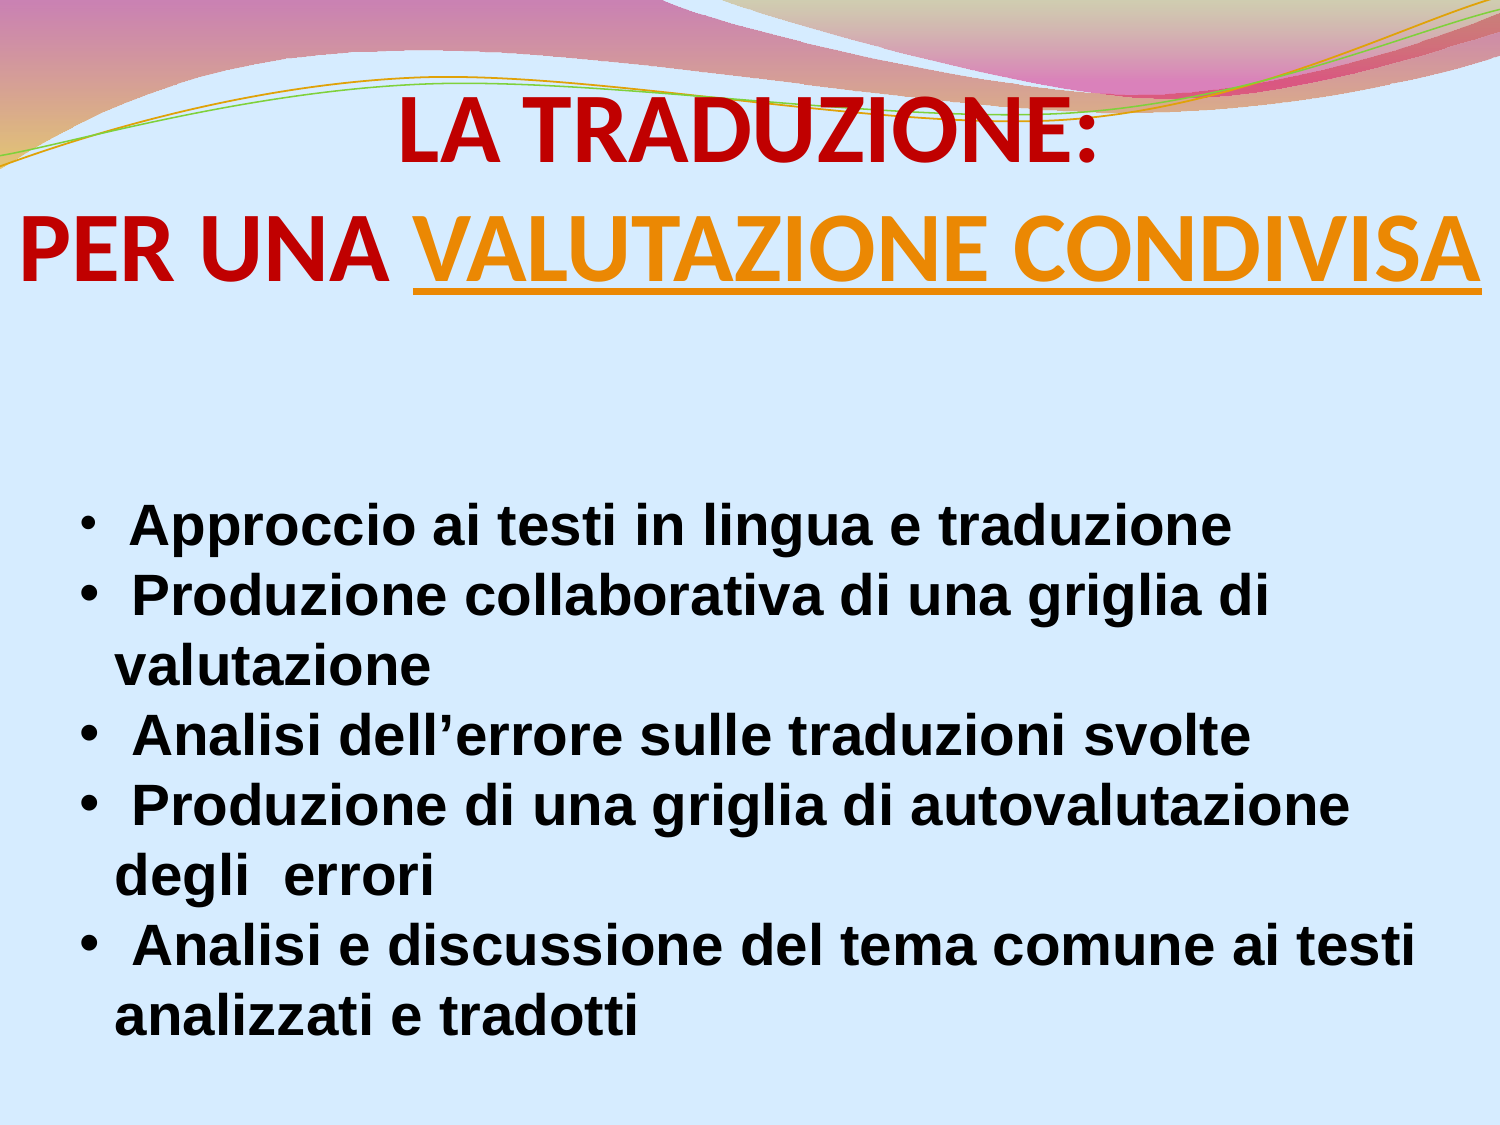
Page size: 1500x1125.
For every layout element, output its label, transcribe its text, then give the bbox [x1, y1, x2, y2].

text_box LA TRADUZIONE: PER UNA VALUTAZIONE CONDIVISA [0, 54, 1500, 310]
text_box Approccio ai testi in lingua e traduzione Produzione collaborativa di una griglia di valutazione Analisi dell’errore sulle traduzioni svolte Produzione di una griglia di autovalutazione degli errori Analisi e discussione del tema comune ai testi analizzati e tradotti [64, 479, 1447, 1125]
